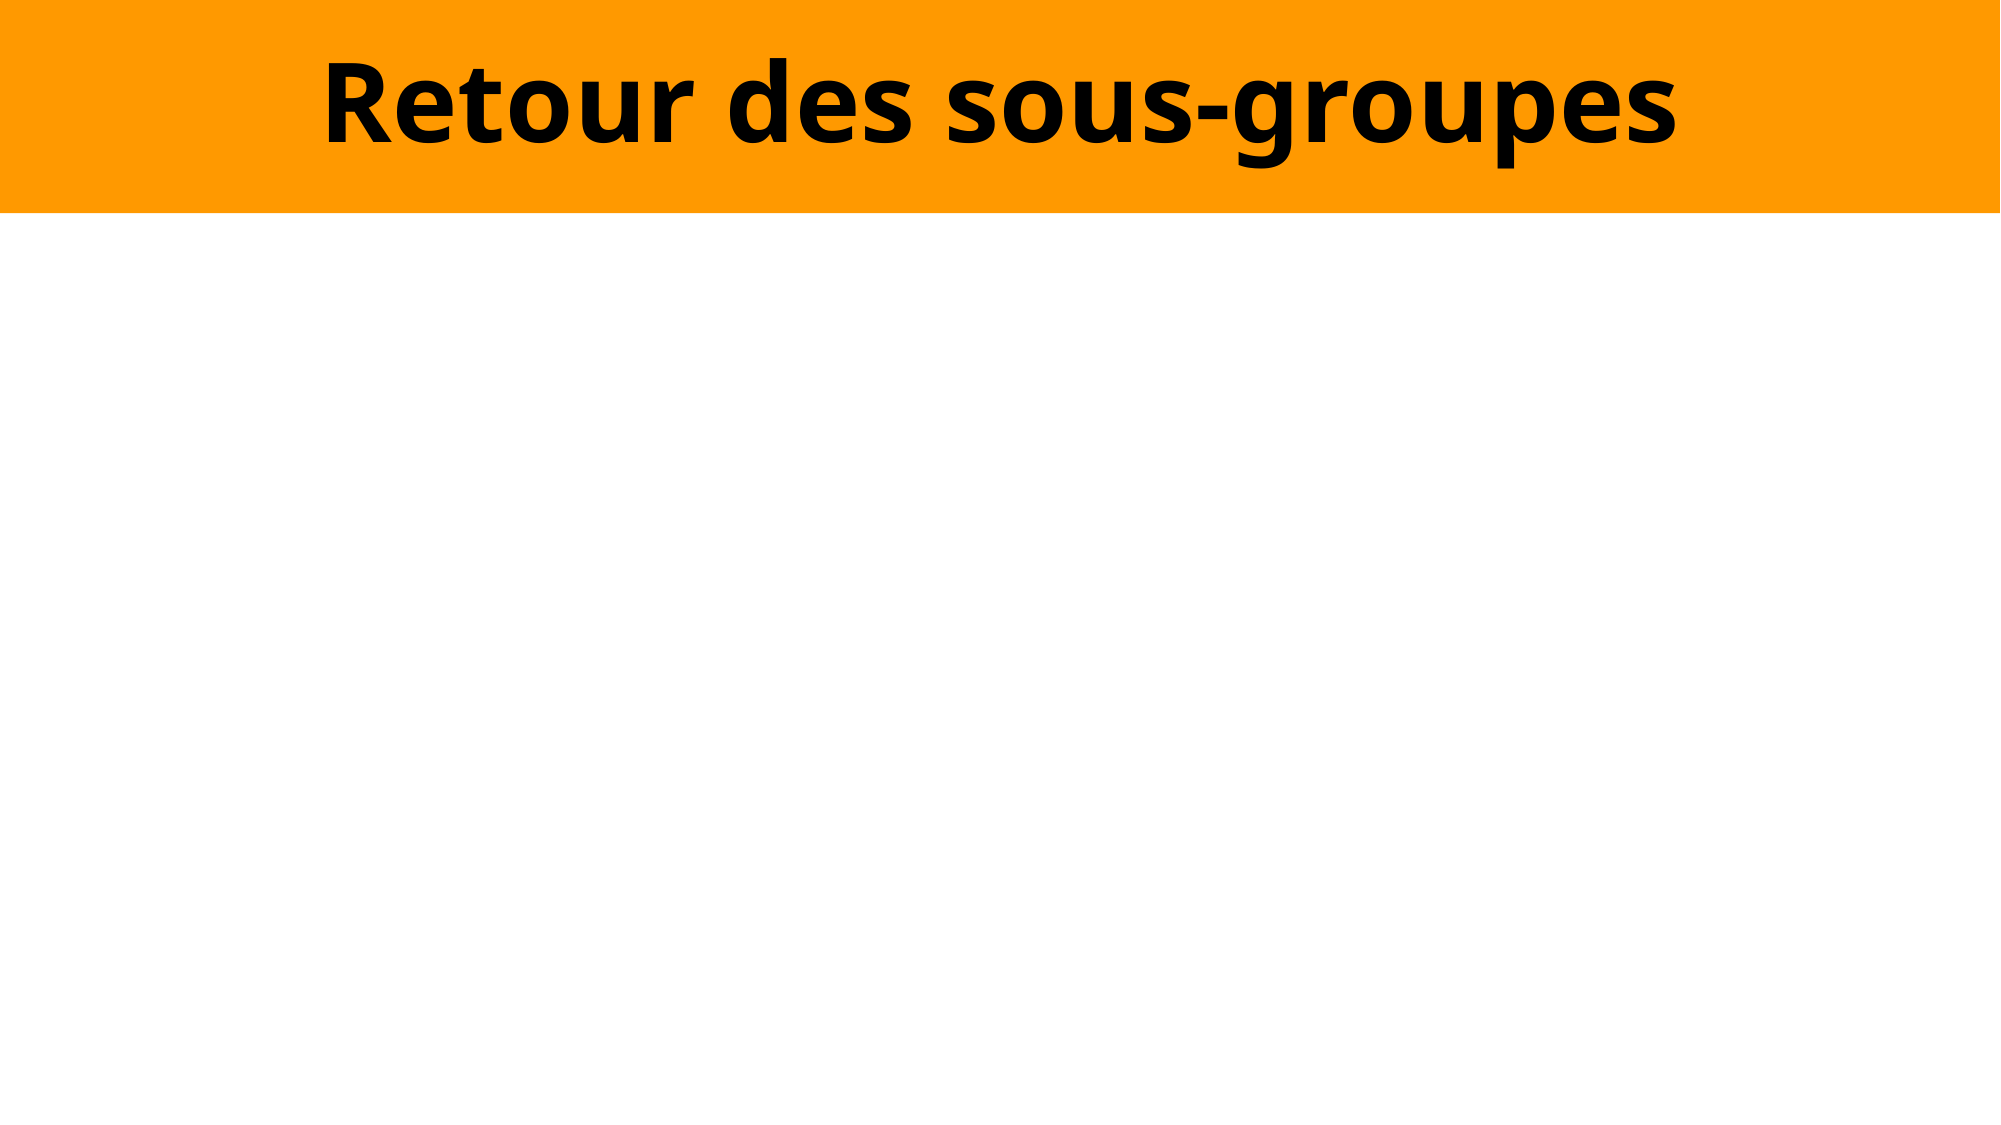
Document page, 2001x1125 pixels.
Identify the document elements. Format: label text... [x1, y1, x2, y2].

title Retour des sous-groupes [0, 0, 2000, 214]
